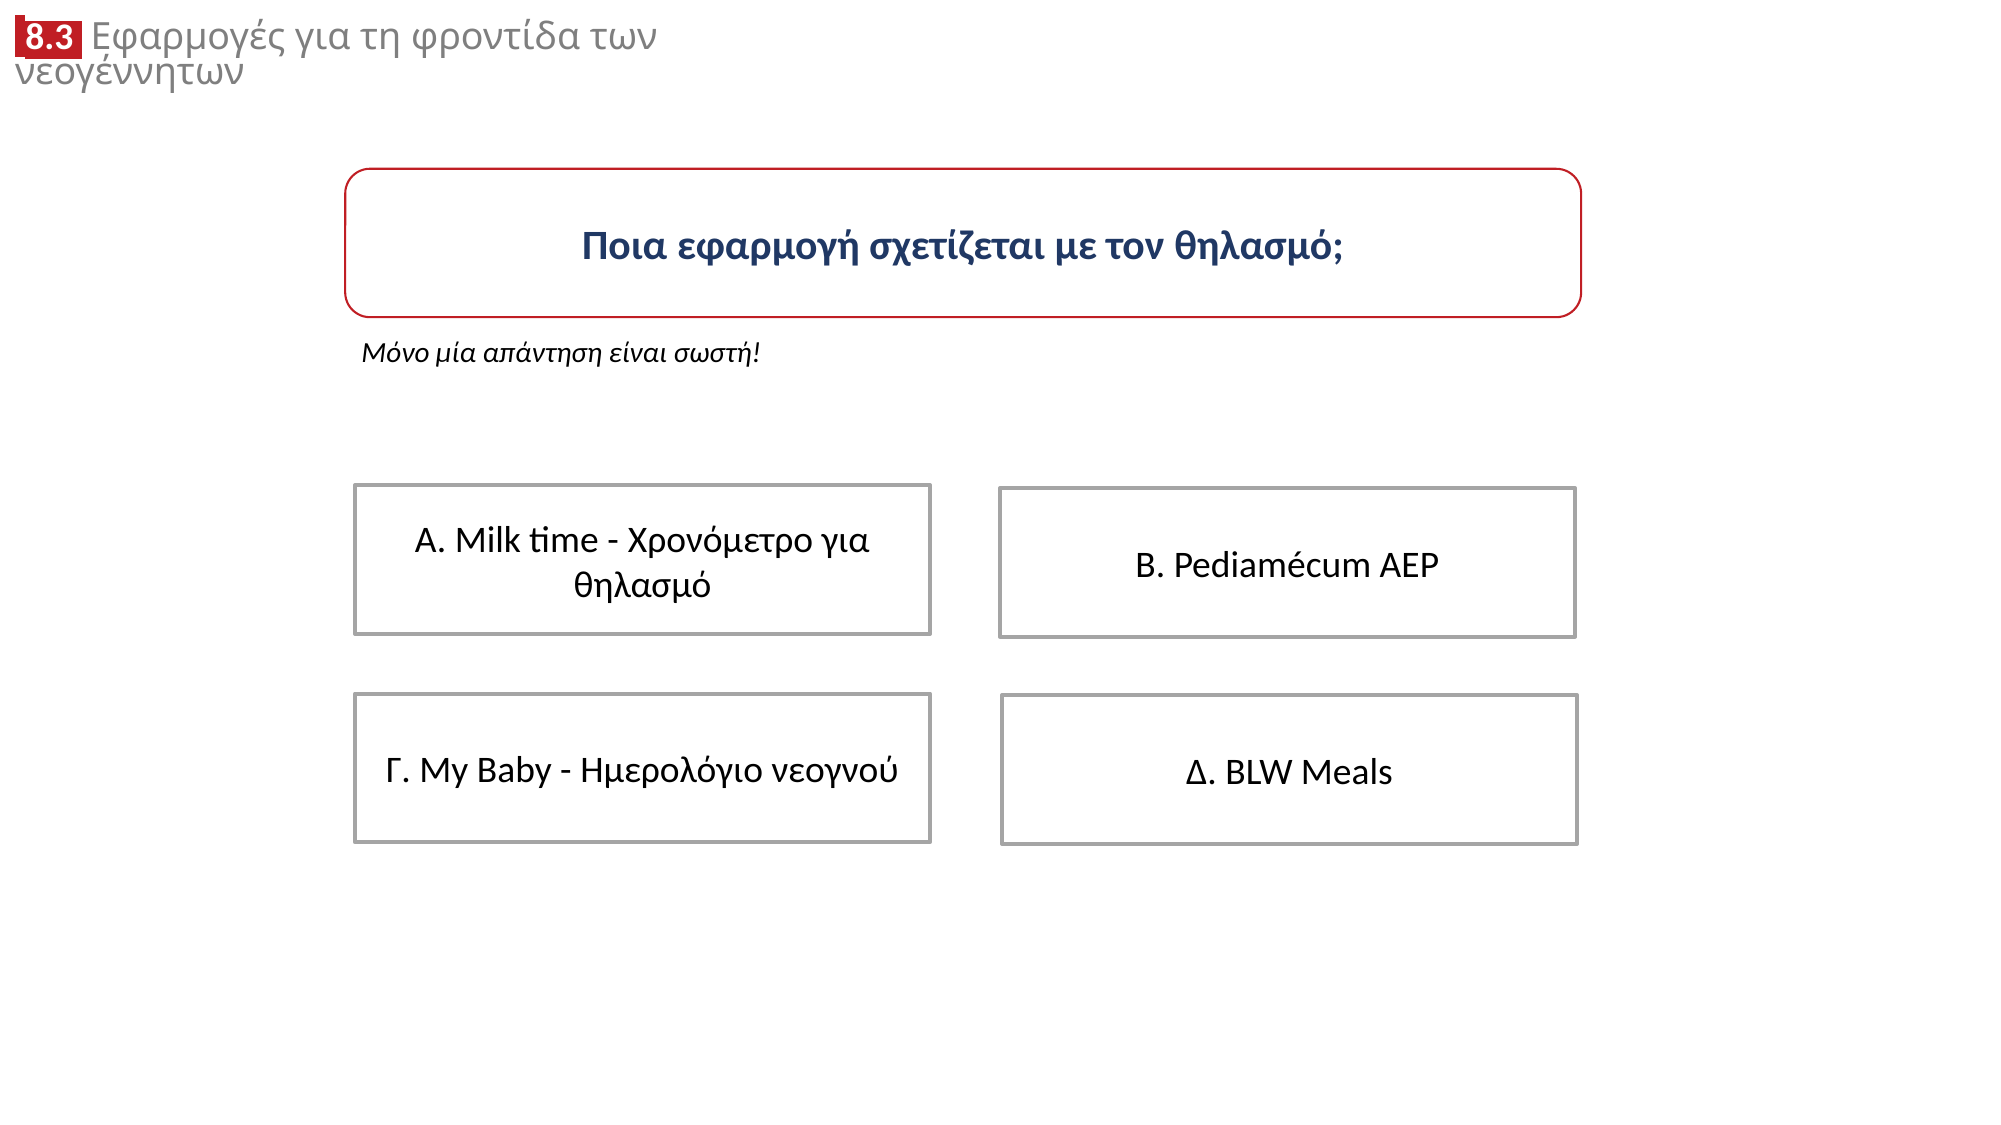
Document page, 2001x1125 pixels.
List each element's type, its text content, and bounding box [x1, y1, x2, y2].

text_box B. Pediamécum AEP [998, 486, 1577, 639]
text_box Μόνο μία απάντηση είναι σωστή! [346, 325, 817, 376]
text_box Ποια εφαρμογή σχετίζεται με τον θηλασμό; [345, 168, 1582, 318]
text_box Γ. My Baby - Ημερολόγιο νεογνού [353, 692, 932, 844]
text_box A. Milk time - Χρονόμετρο για θηλασμό [353, 483, 932, 636]
text_box Δ. BLW Meals [1000, 693, 1579, 846]
